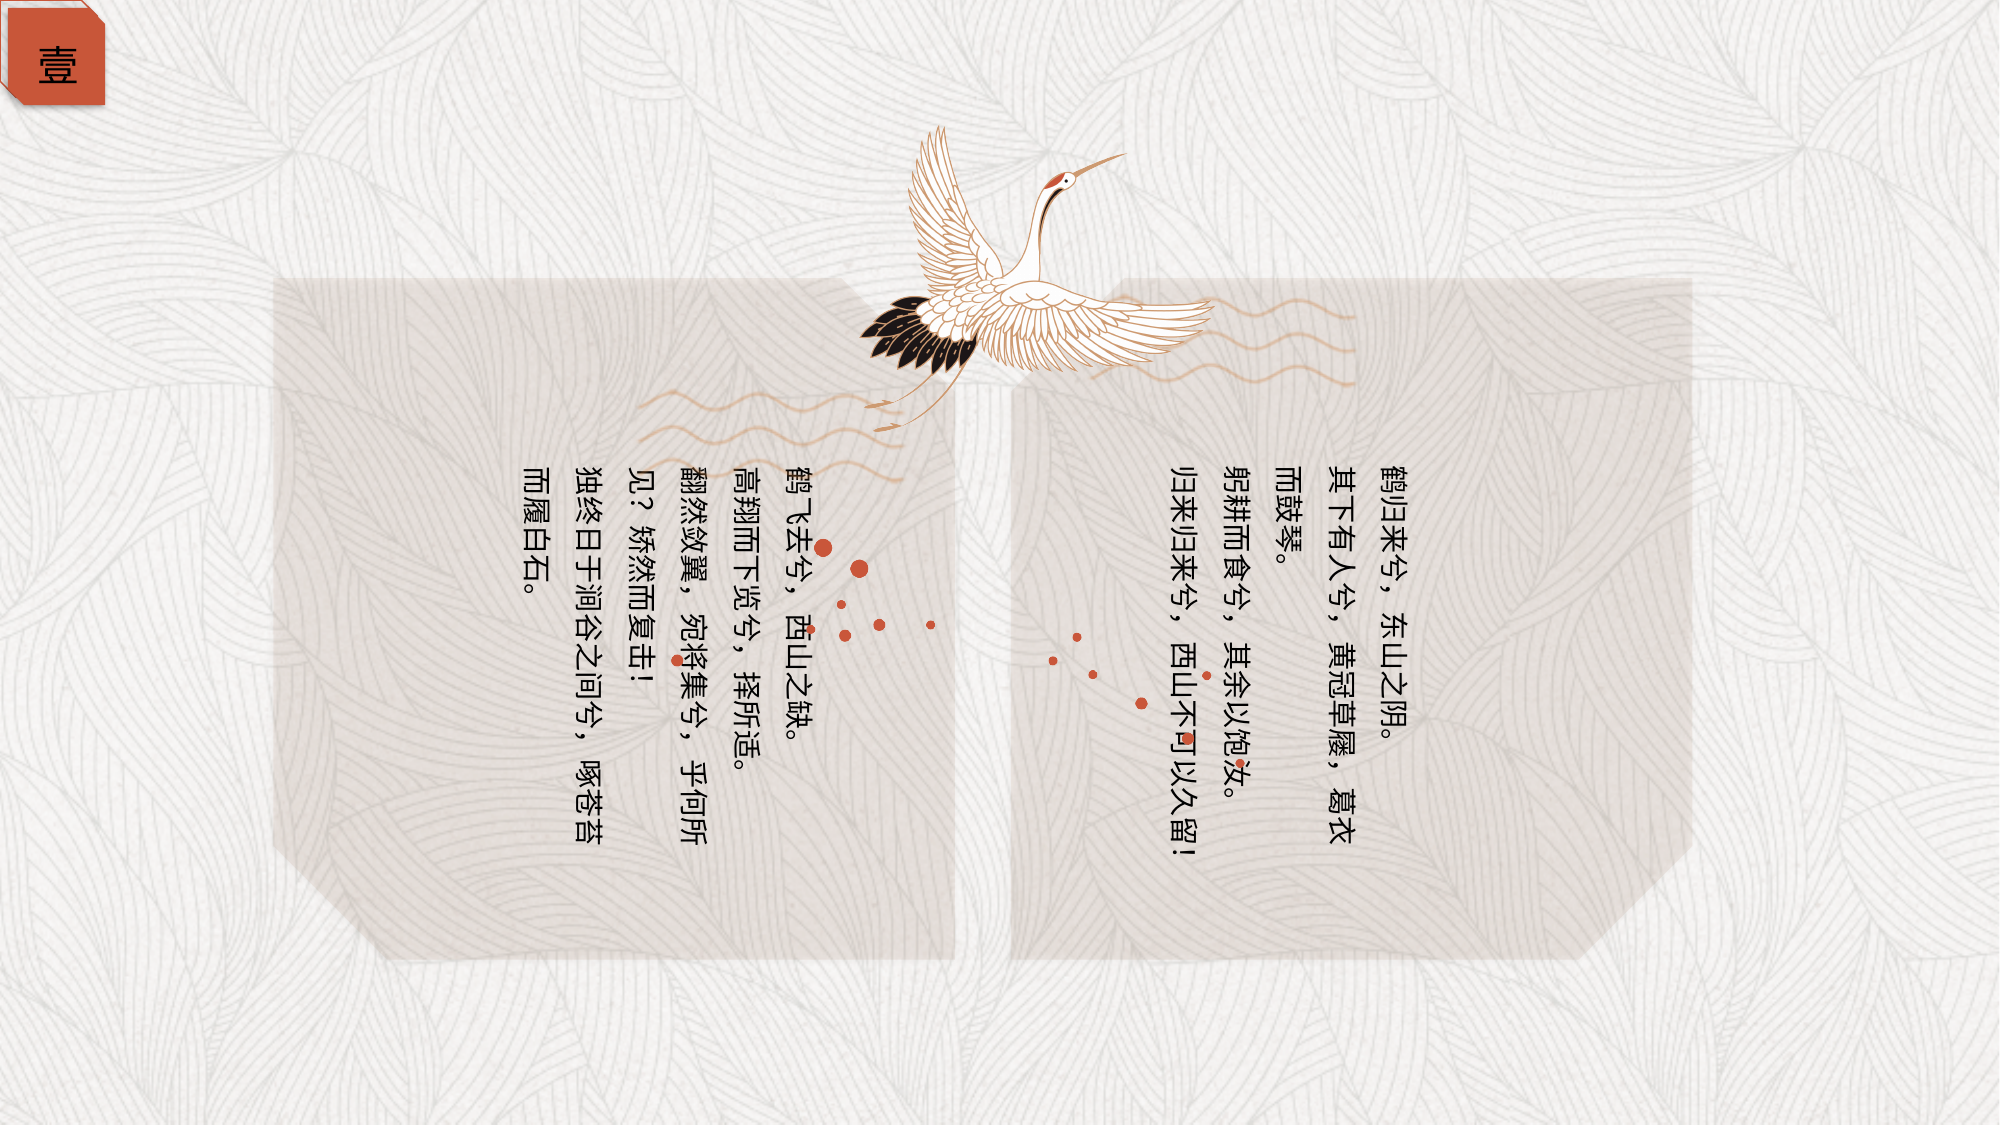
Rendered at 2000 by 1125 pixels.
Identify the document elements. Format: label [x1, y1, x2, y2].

picture [0, 0, 2000, 1125]
text_box [0, 0, 106, 106]
text_box [273, 277, 1693, 960]
text_box [558, 237, 1438, 525]
